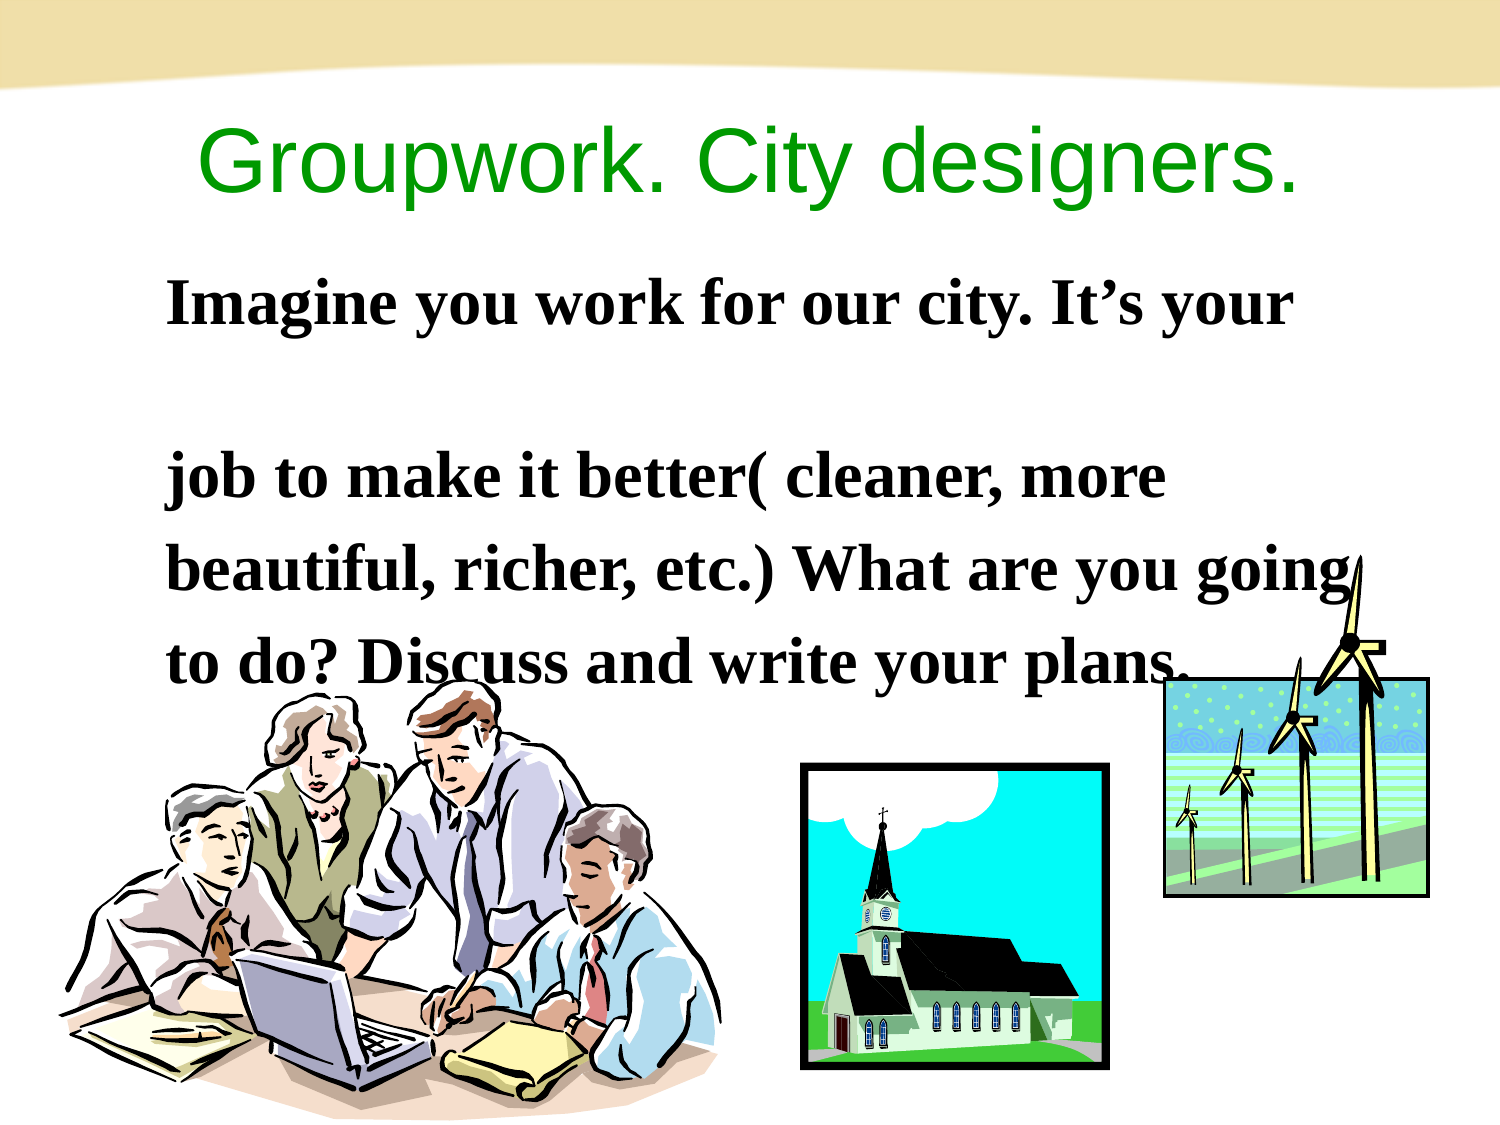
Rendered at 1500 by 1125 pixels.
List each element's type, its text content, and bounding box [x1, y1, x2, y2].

title Groupwork. City designers. [75, 62, 1425, 250]
list Imagine you work for our city. It’s your job to make it better( cleaner, more beautiful, richer, etc.) What are you going to do? Discuss and write your plans. [150, 249, 1425, 925]
picture [0, 0, 1500, 1125]
